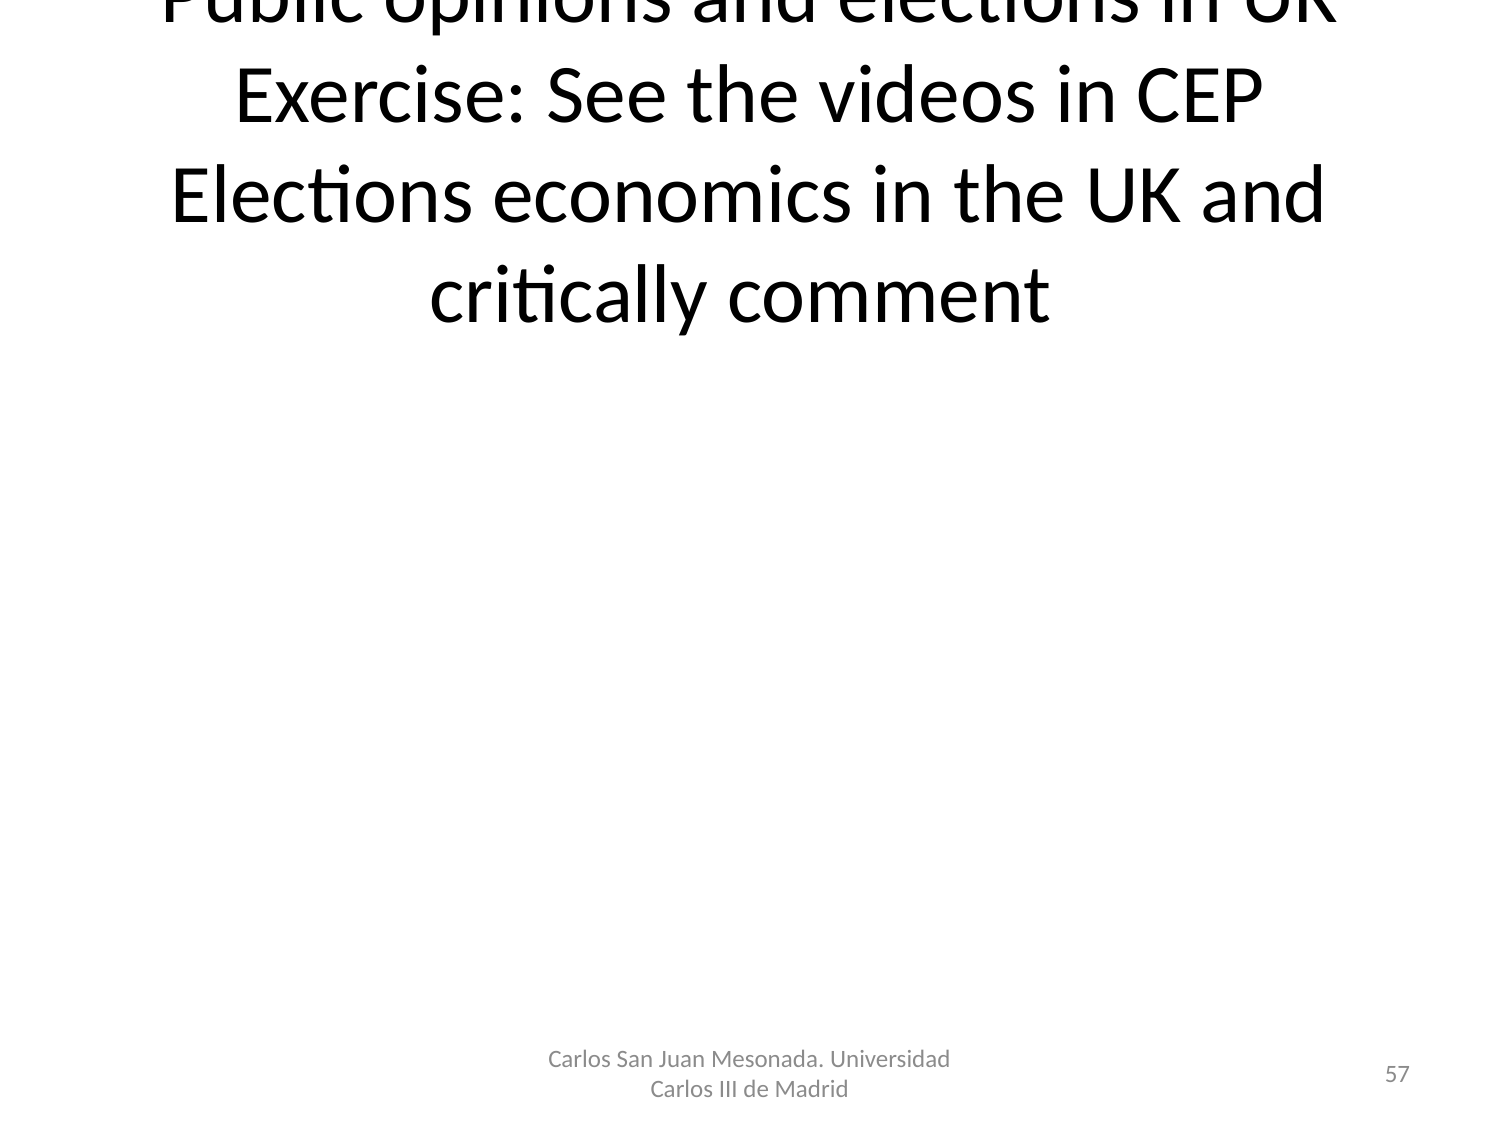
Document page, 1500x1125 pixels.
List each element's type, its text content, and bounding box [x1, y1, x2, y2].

text_box 57 [1074, 1042, 1425, 1103]
title Public opinions and elections in UK Exercise: See the videos in CEP Elections economics in the UK and critically comment [74, 44, 1426, 233]
text_box Carlos San Juan Mesonada. Universidad Carlos III de Madrid [512, 1042, 988, 1103]
